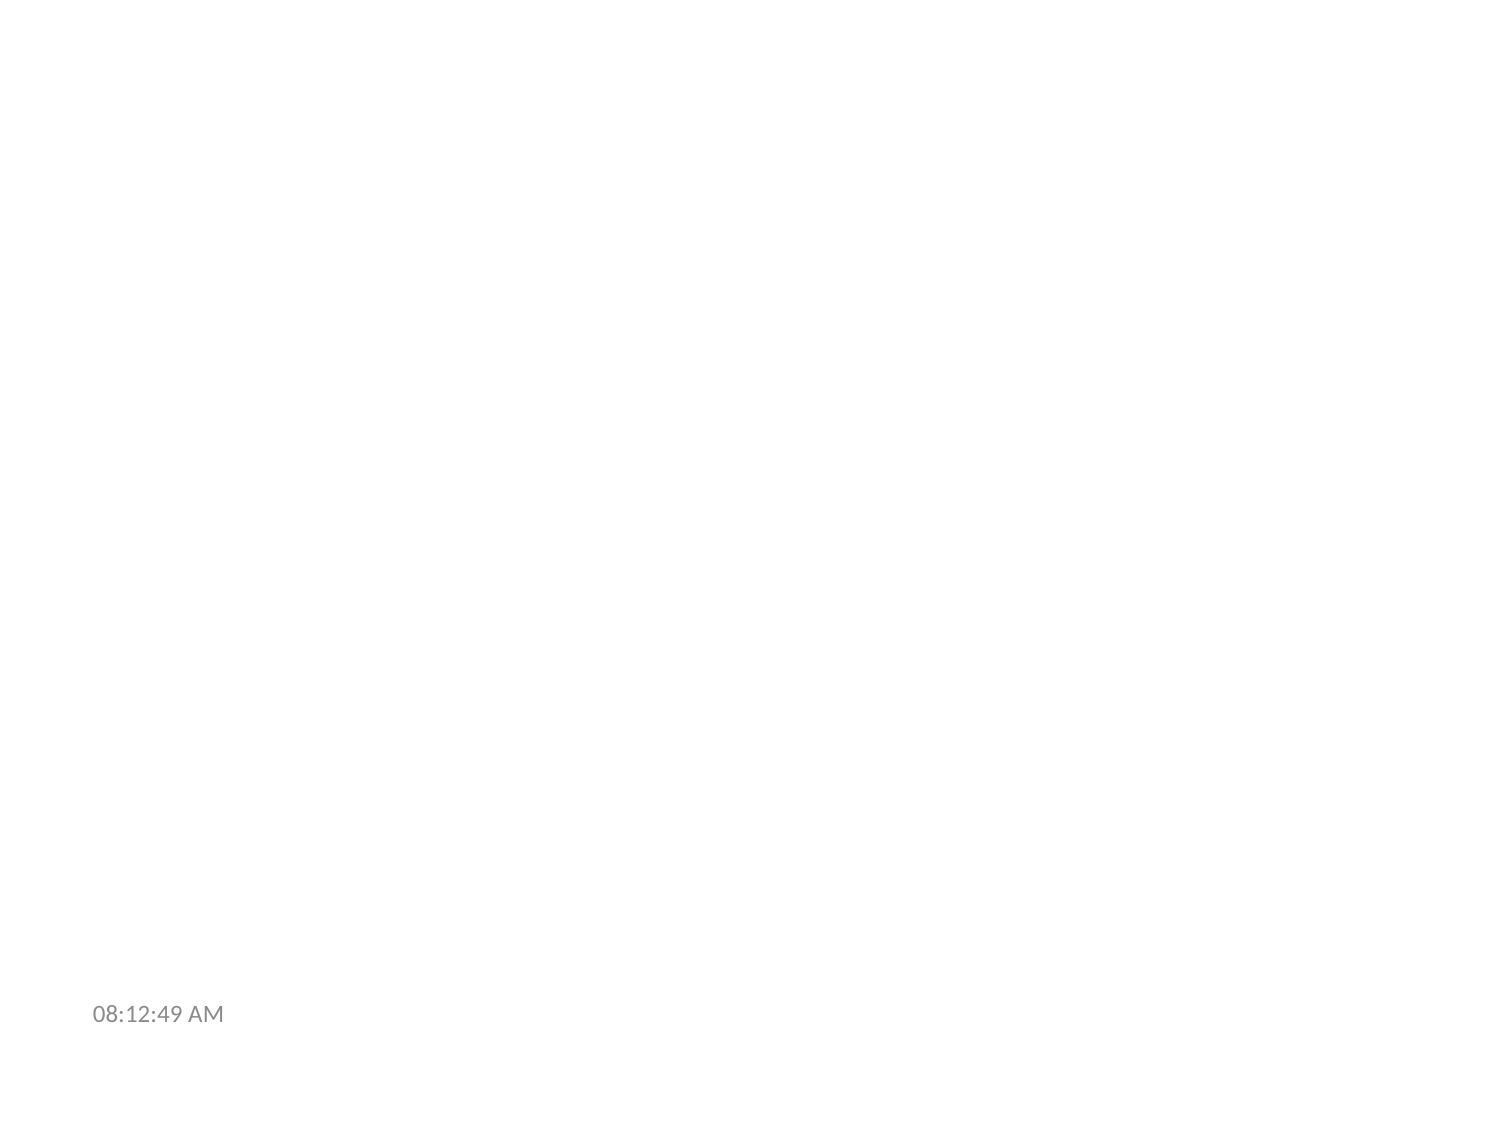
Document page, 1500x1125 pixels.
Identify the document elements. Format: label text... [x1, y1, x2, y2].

text_box 3:35:09 PM [77, 982, 428, 1043]
